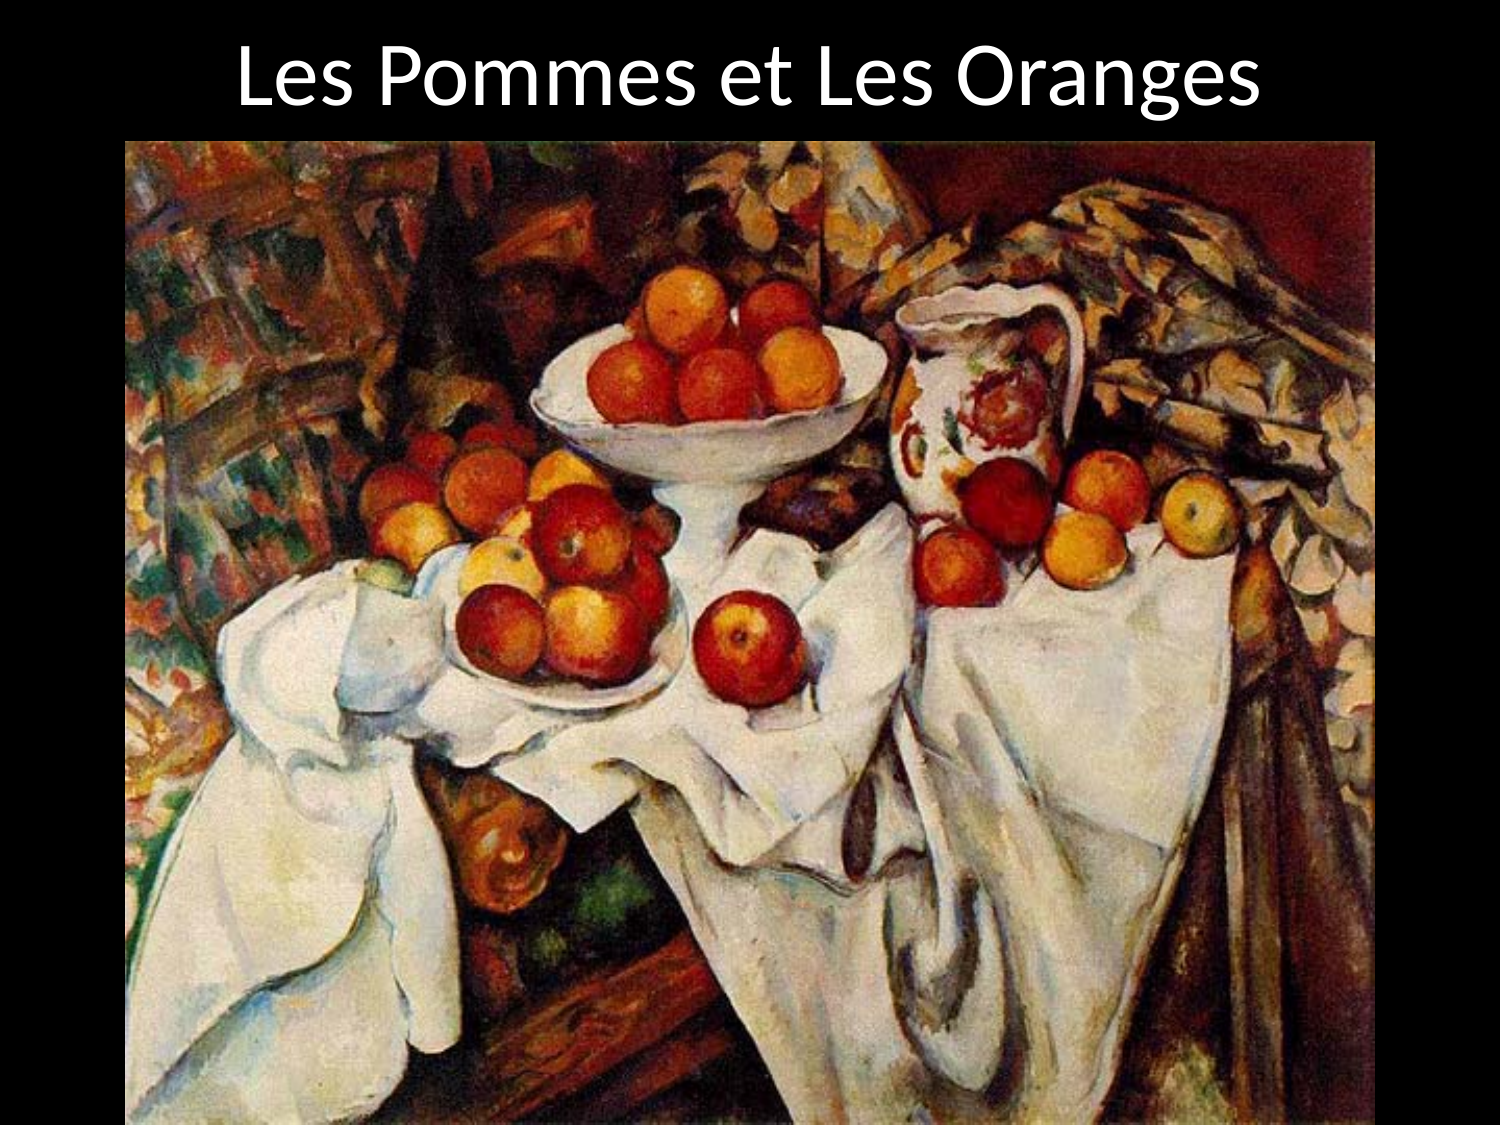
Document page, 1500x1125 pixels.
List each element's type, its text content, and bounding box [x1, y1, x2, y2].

picture [124, 141, 1376, 1125]
title Les Pommes et Les Oranges [75, 0, 1425, 163]
